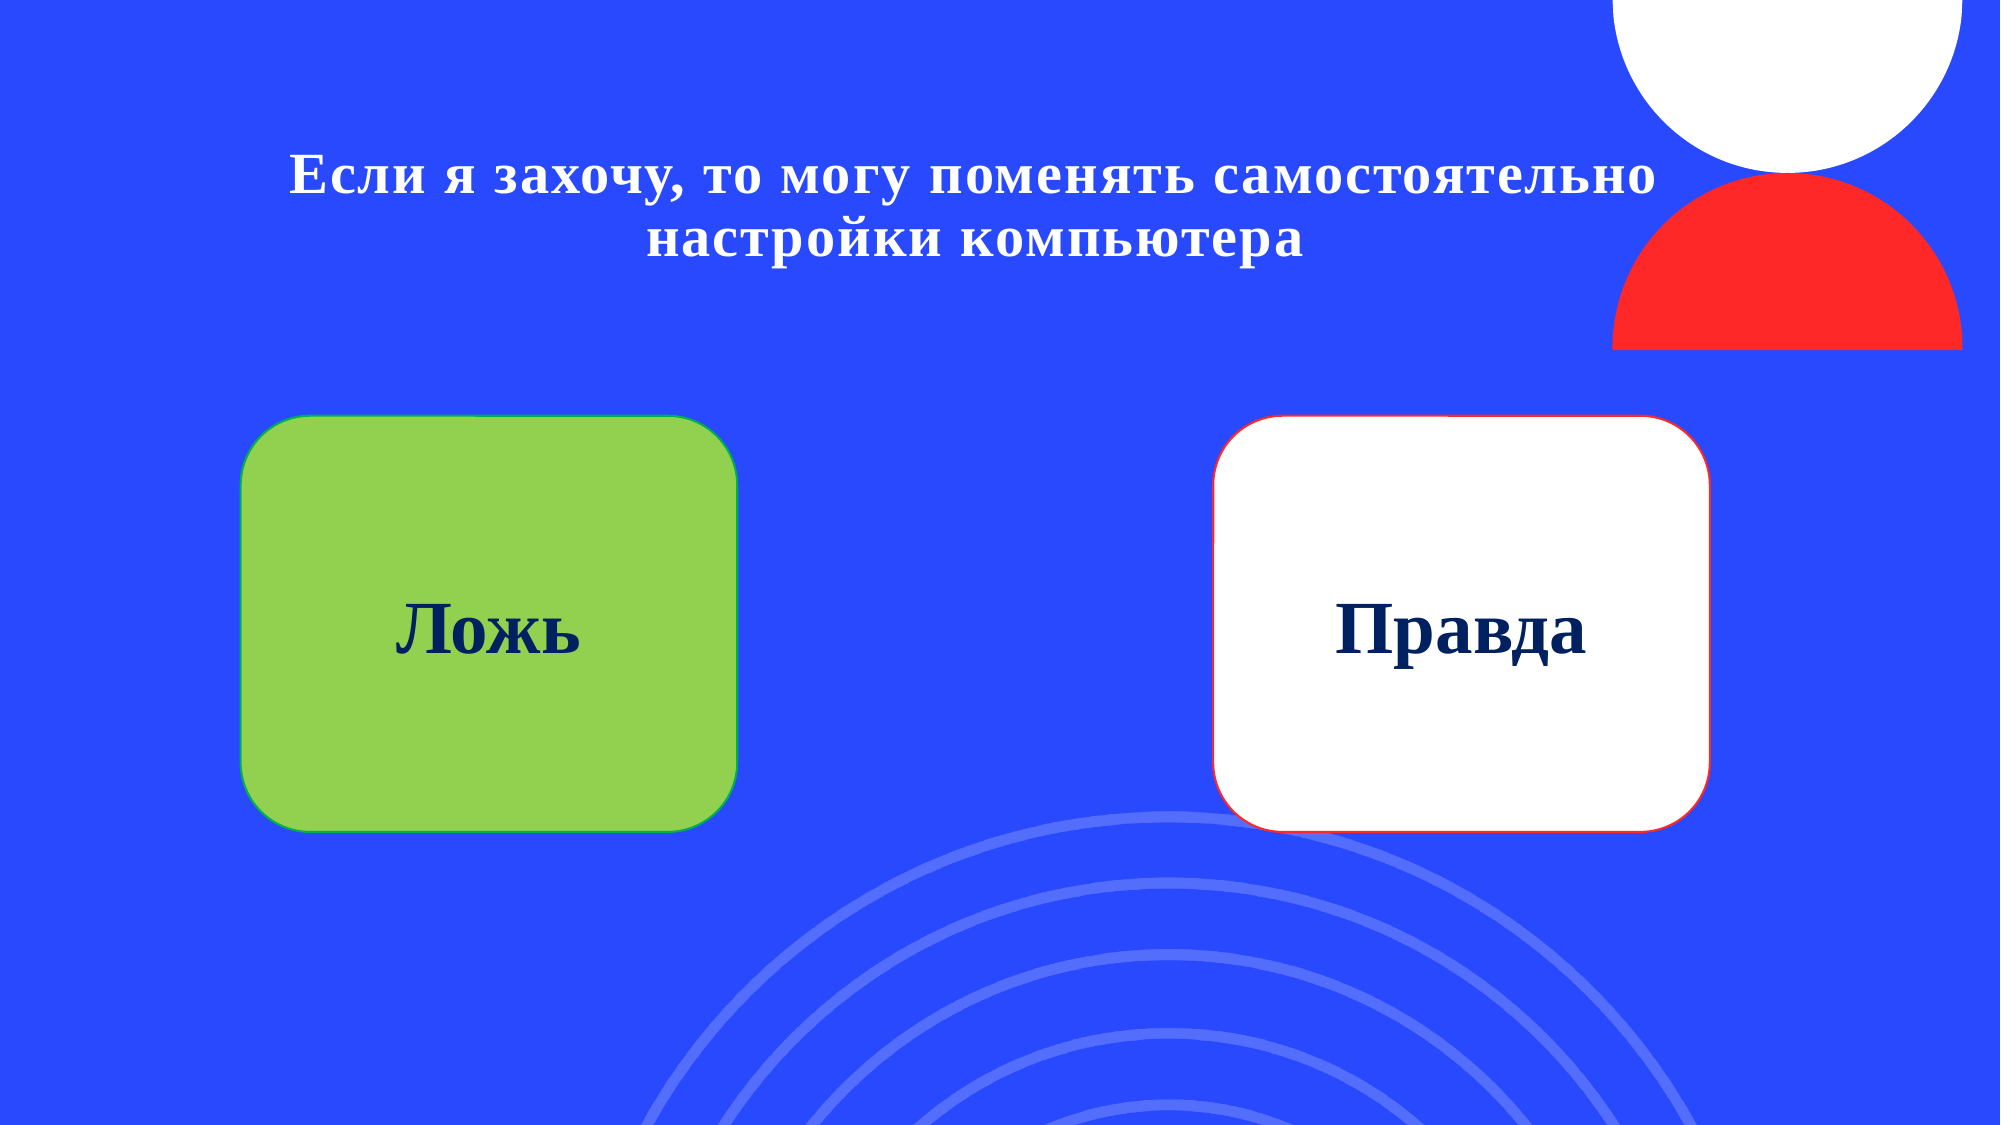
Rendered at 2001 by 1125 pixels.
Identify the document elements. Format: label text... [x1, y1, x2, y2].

title Если я захочу, то могу поменять самостоятельно настройки компьютера [240, 143, 1710, 347]
text_box Правда [1212, 414, 1711, 833]
text_box Ложь [239, 414, 739, 833]
picture [567, 811, 1770, 1125]
